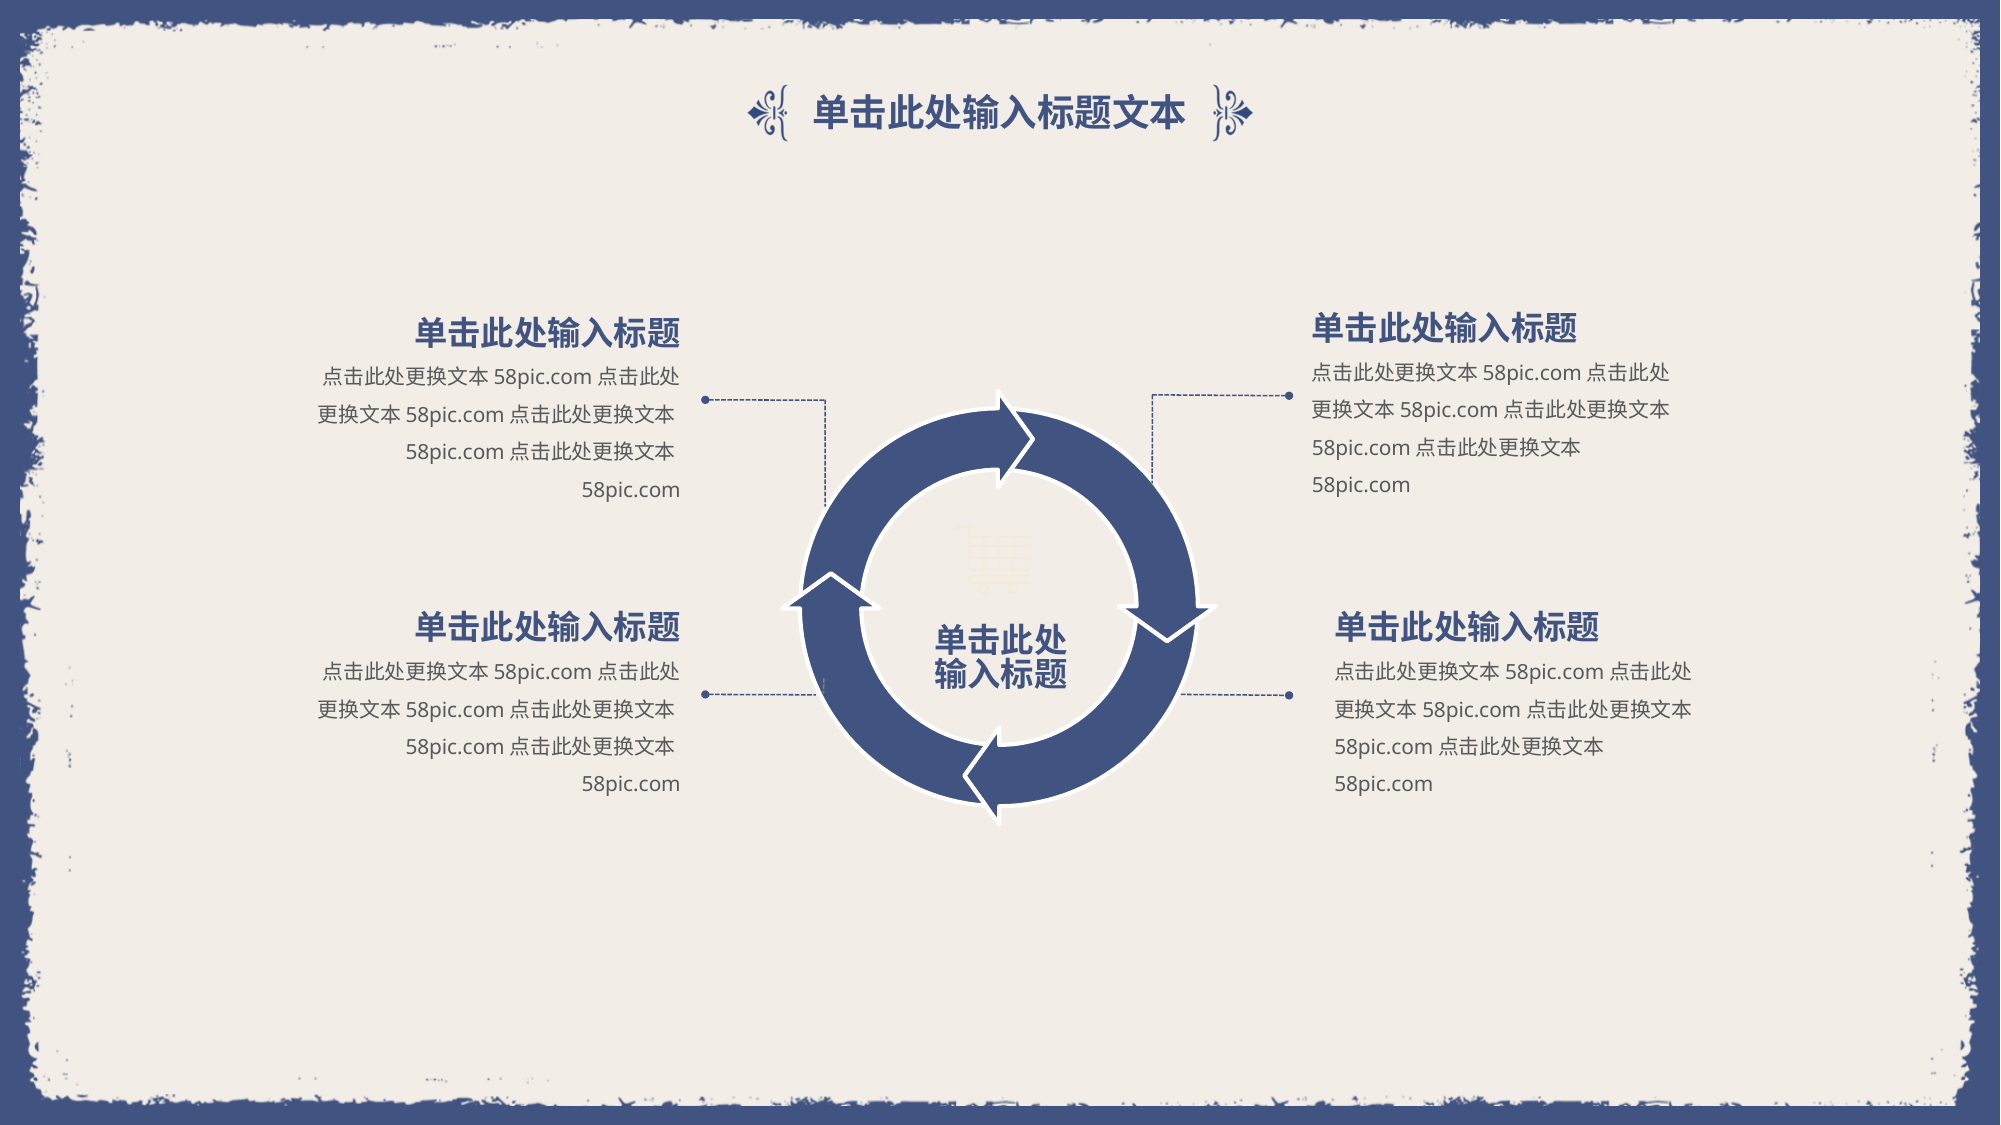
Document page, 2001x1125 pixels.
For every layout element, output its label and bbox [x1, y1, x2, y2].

text_box [1152, 394, 1289, 484]
picture [1204, 93, 1262, 134]
picture [738, 93, 796, 134]
text_box [0, 6, 2000, 1119]
text_box [705, 399, 826, 507]
